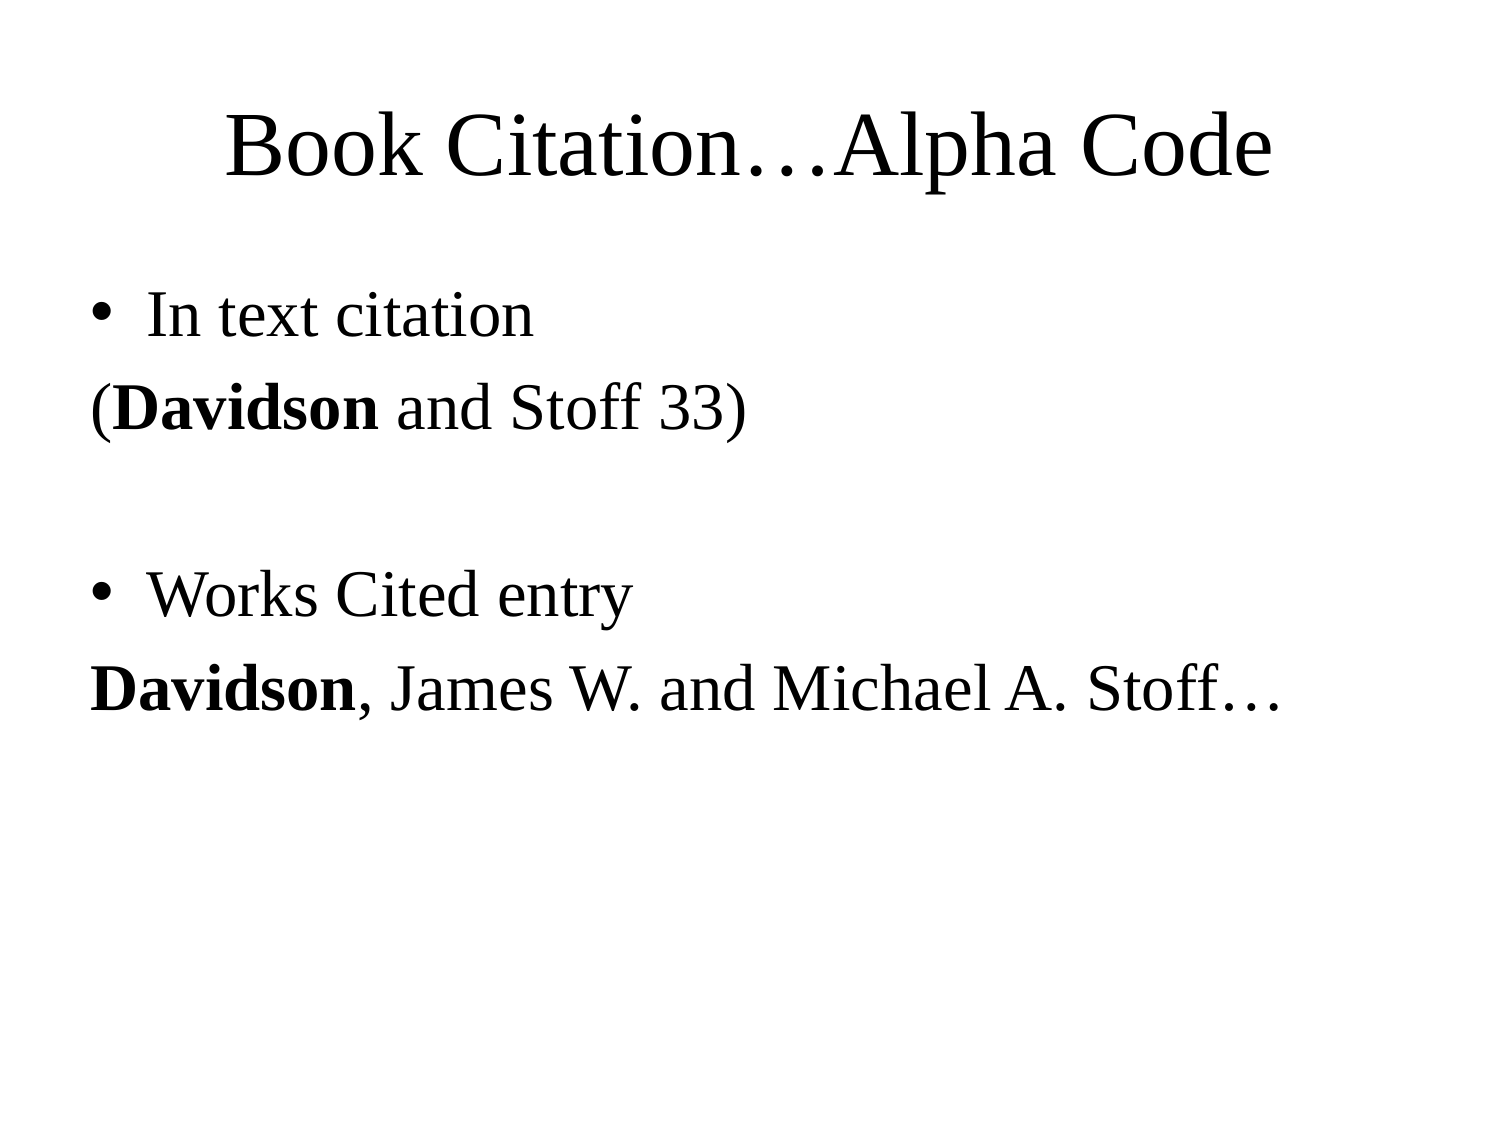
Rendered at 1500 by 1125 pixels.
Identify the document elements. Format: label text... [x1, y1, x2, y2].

title Book Citation…Alpha Code [75, 45, 1425, 233]
list In text citation (Davidson and Stoff 33) Works Cited entry Davidson, James W. and Michael A. Stoff… [75, 262, 1425, 1005]
